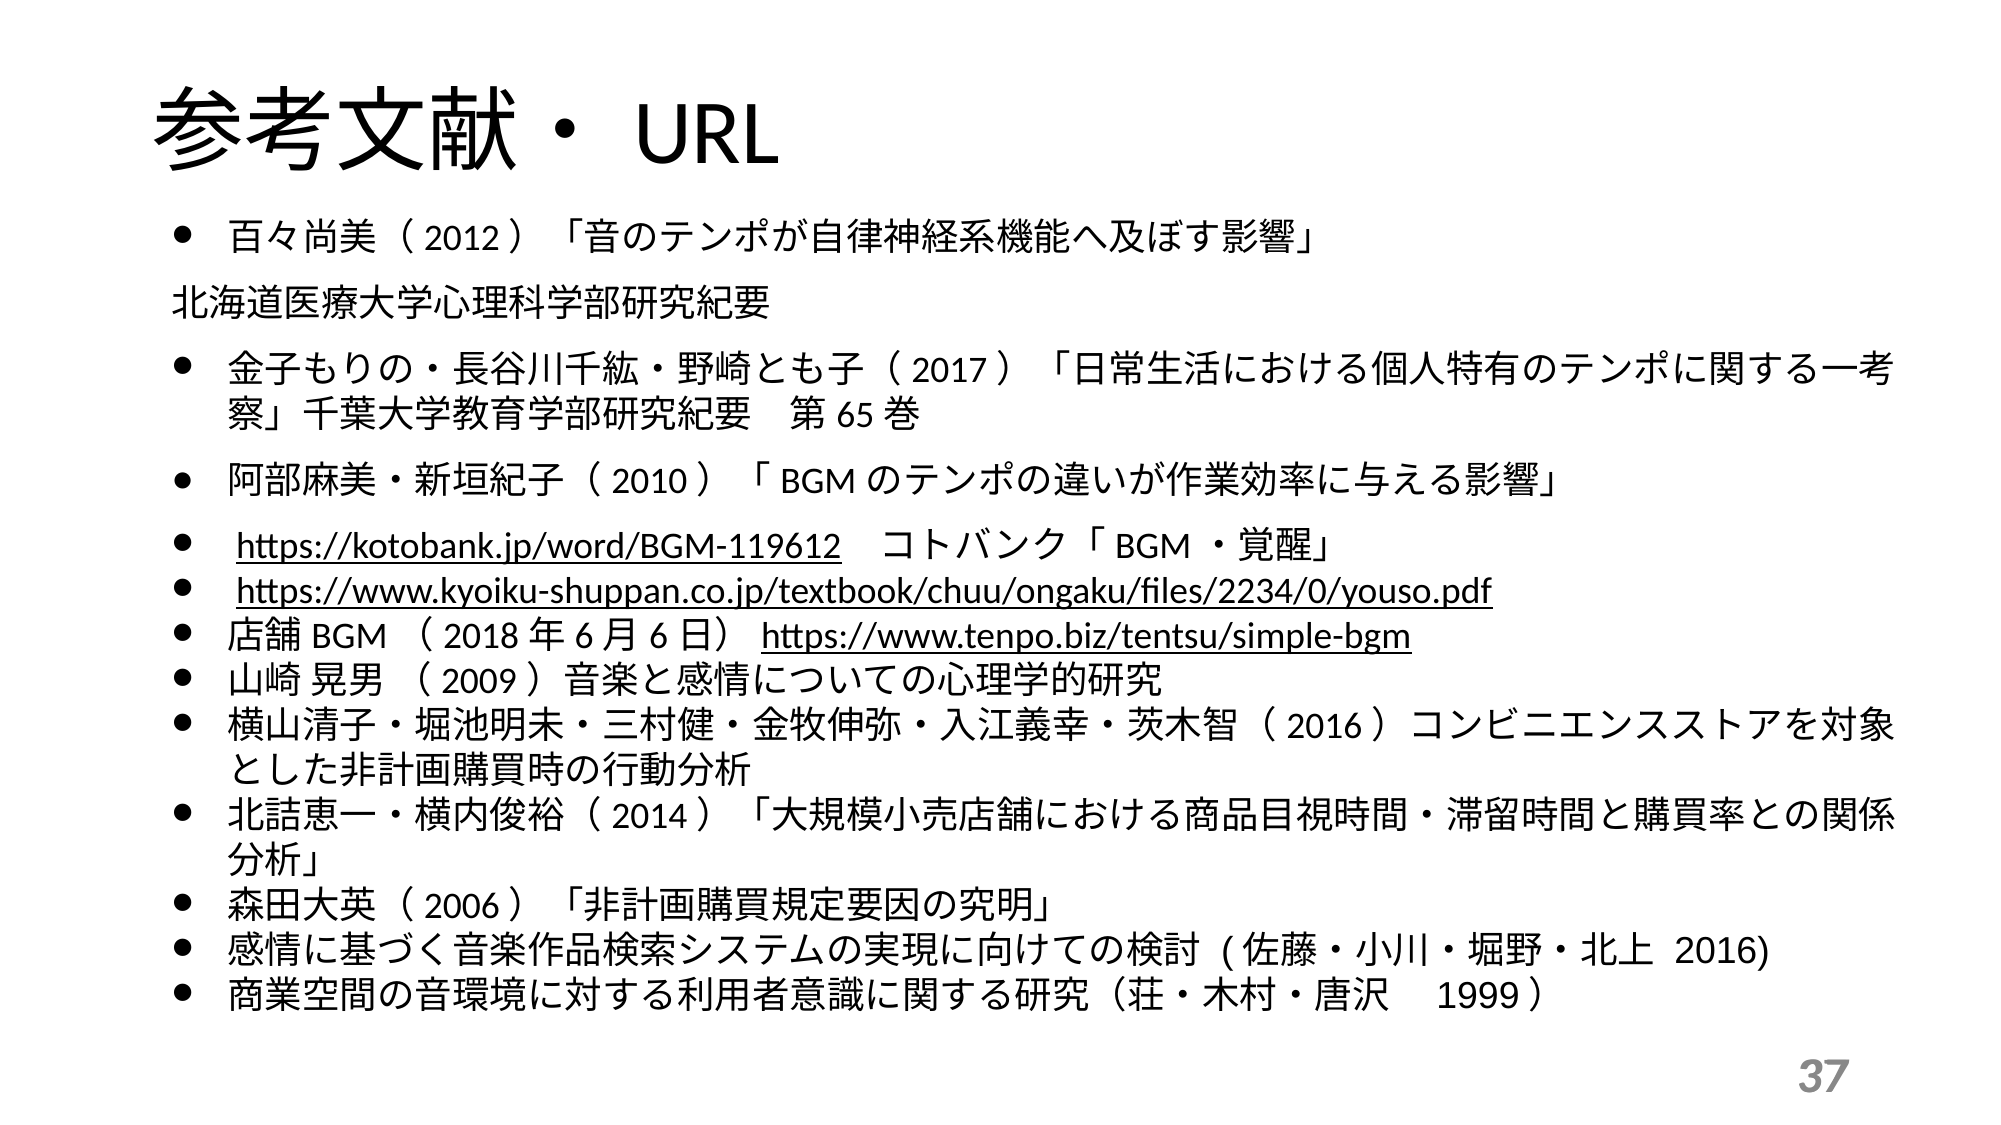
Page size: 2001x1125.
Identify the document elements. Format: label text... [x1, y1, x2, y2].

text_box 37 [1412, 1042, 1863, 1103]
title 参考文献・URL [137, 18, 1863, 205]
list 百々尚美（2012）「音のテンポが自律神経系機能へ及ぼす影響」 北海道医療大学心理科学部研究紀要 金子もりの・長谷川千紘・野崎とも子（2017）「日常生活における個人特有のテンポに関する一考察」千葉大学教育学部研究紀要 第65巻 阿部麻美・新垣紀子（2010）「BGMのテンポの違いが作業効率に与える影響」 https://kotobank.jp/word/BGM-119612 コトバンク「BGM・覚醒」 https://www.kyoiku-shuppan.co.jp/textbook/chuu/ongaku/files/2234/0/youso.pdf 店舗BGM（2018年6月6日）https://www.tenpo.biz/tentsu/simple-bgm 山崎 晃男 （2009）音楽と感情についての心理学的研究 横山清子・堀池明未・三村健・金牧伸弥・入江義幸・茨木智（2016）コンビニエンスストアを対象とした非計画購買時の行動分析 北詰恵一・横内俊裕（2014）「大規模小売店舗における商品目視時間・滞留時間と購買率との関係分析」 森田大英（2006）「非計画購買規定要因の究明」 感情に基づく音楽作品検索システムの実現に向けての検討 (佐藤・小川・堀野・北上 2016) 商業空間の音環境に対する利用者意識に関する研究（荘・木村・唐沢 1999） [137, 205, 1924, 920]
